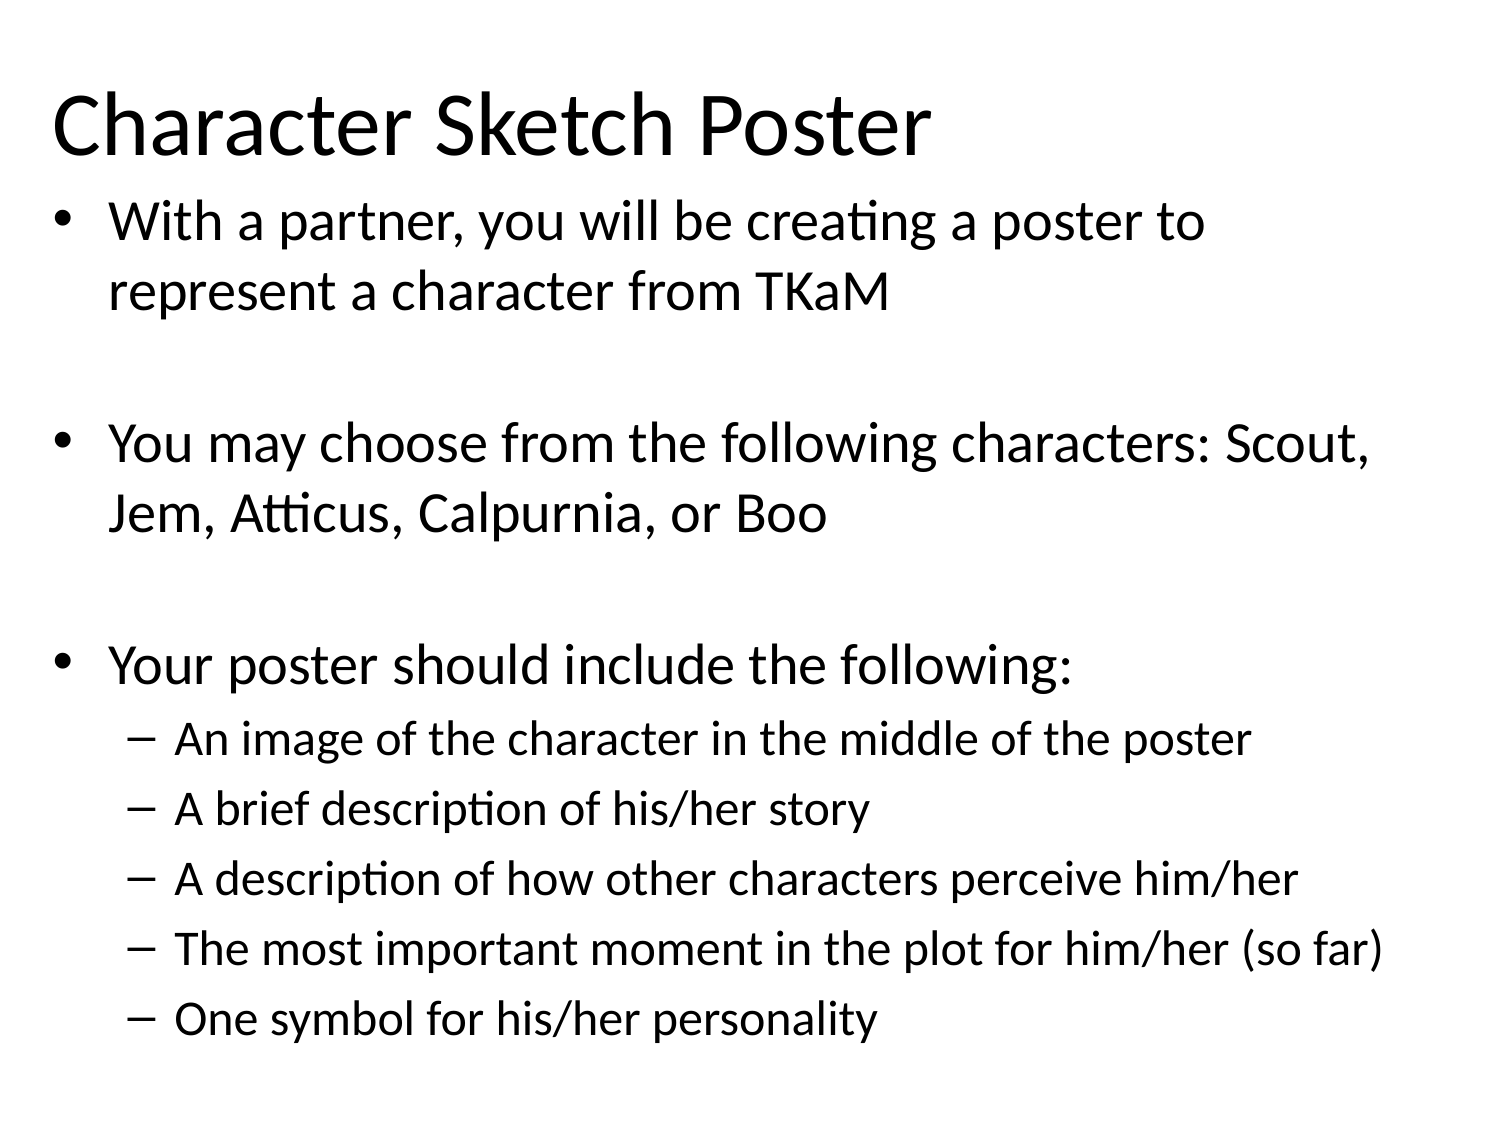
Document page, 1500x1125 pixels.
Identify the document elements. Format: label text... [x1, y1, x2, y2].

title Character Sketch Poster [37, 24, 1388, 174]
list With a partner, you will be creating a poster to represent a character from TKaM You may choose from the following characters: Scout, Jem, Atticus, Calpurnia, or Boo Your poster should include the following: An image of the character in the middle of the poster A brief description of his/her story A description of how other characters perceive him/her The most important moment in the plot for him/her (so far) One symbol for his/her personality [37, 174, 1463, 1088]
